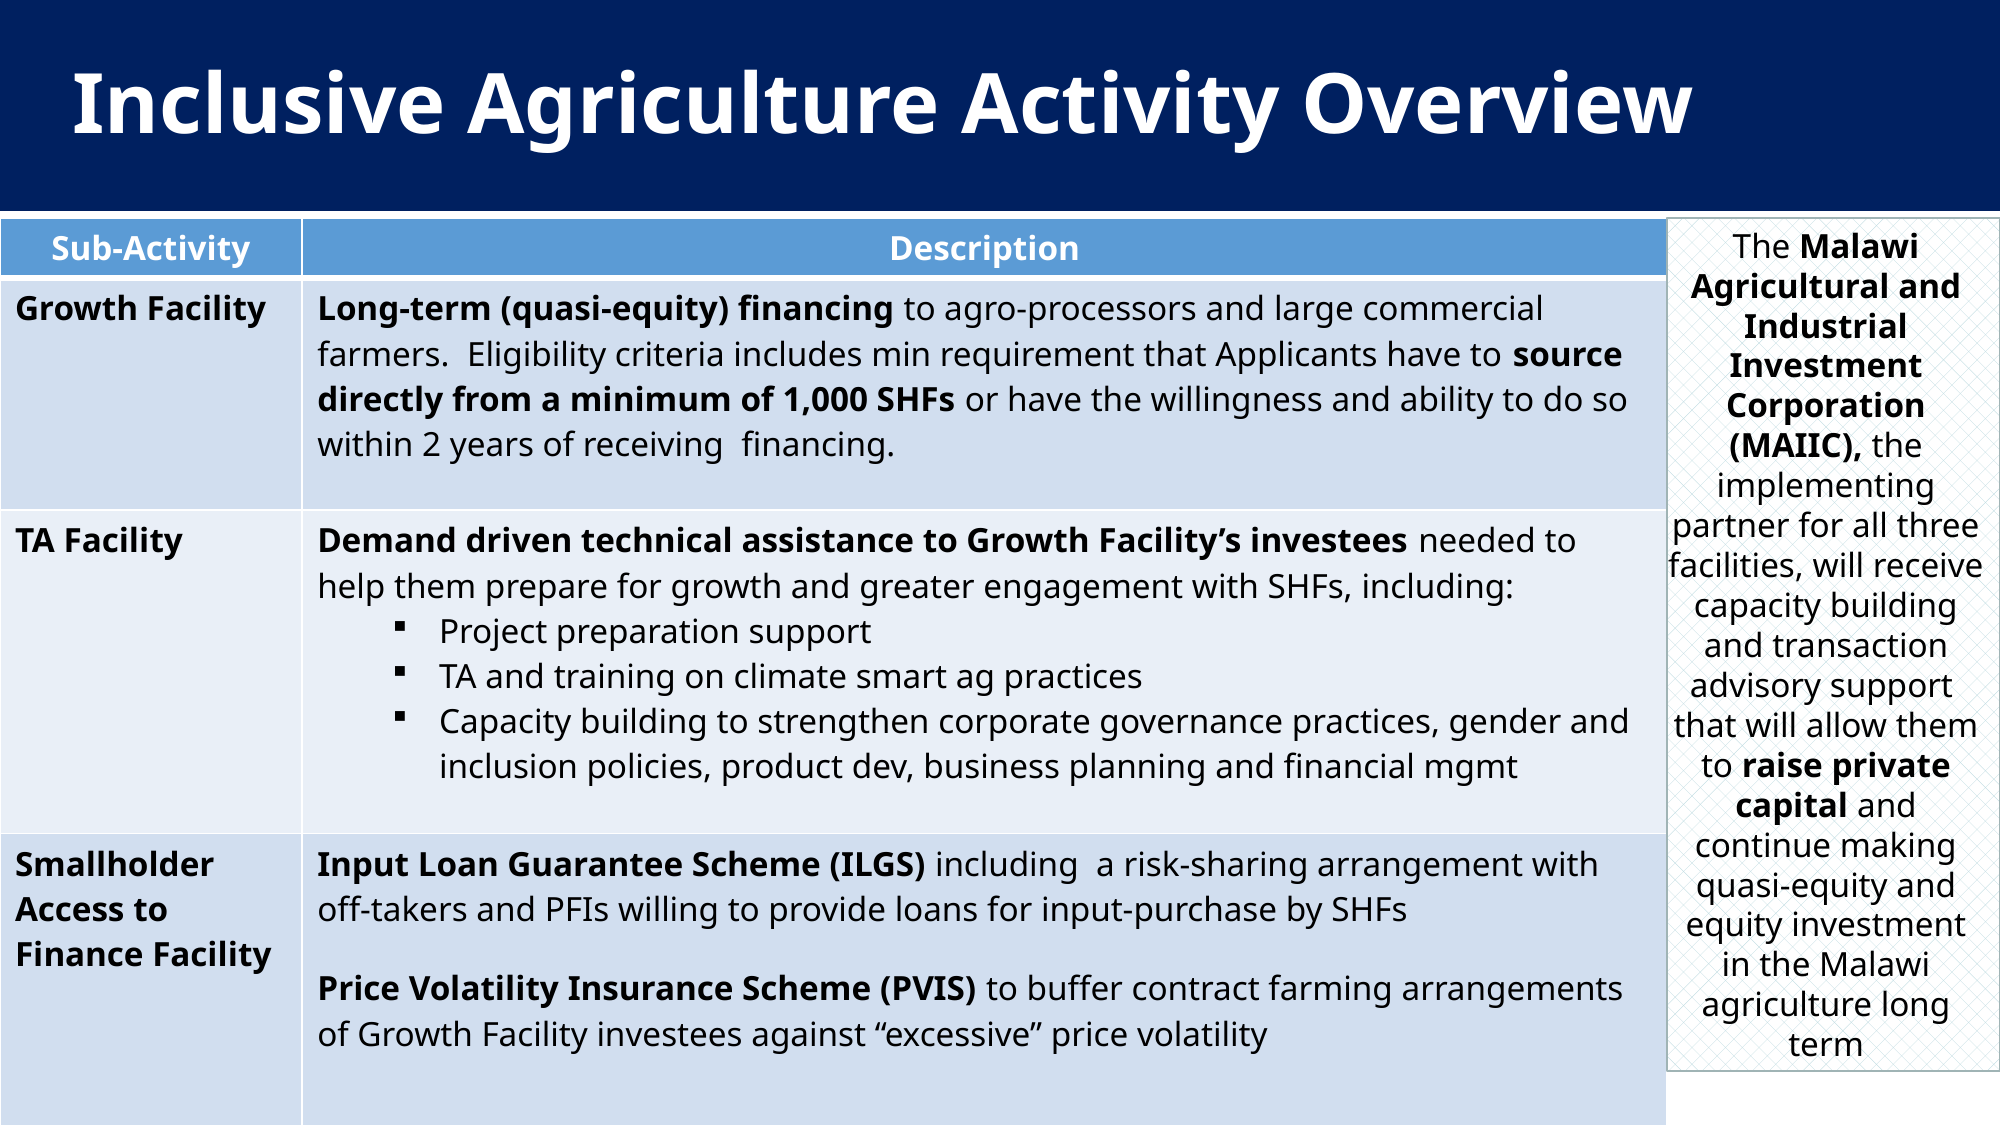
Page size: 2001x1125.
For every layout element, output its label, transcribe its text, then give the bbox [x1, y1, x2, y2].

table_cell TA Facility [1, 511, 301, 833]
table_header Description [303, 219, 1666, 275]
table_header Sub-Activity [1, 219, 301, 275]
table_cell Long-term (quasi-equity) financing to agro-processors and large commercial farmers. Eligibility criteria includes min requirement that Applicants have to source directly from a minimum of 1,000 SHFs or have the willingness and ability to do so within 2 years of receiving financing. [303, 281, 1666, 509]
table_cell Smallholder Access to Finance Facility [1, 834, 301, 1125]
table_cell Growth Facility [1, 281, 301, 509]
table_cell Demand driven technical assistance to Growth Facility’s investees needed to help them prepare for growth and greater engagement with SHFs, including: Project preparation support TA and training on climate smart ag practices Capacity building to strengthen corporate governance practices, gender and inclusion policies, product dev, business planning and financial mgmt [303, 511, 1666, 833]
text_box The Malawi Agricultural and Industrial Investment Corporation (MAIIC), the implementing partner for all three facilities, will receive capacity building and transaction advisory support that will allow them to raise private capital and continue making quasi-equity and equity investment in the Malawi agriculture long term [1667, 217, 2000, 1071]
table_cell Input Loan Guarantee Scheme (ILGS) including a risk-sharing arrangement with off-takers and PFIs willing to provide loans for input-purchase by SHFs Price Volatility Insurance Scheme (PVIS) to buffer contract farming arrangements of Growth Facility investees against “excessive” price volatility [303, 834, 1666, 1125]
title Inclusive Agriculture Activity Overview [72, 54, 1928, 217]
